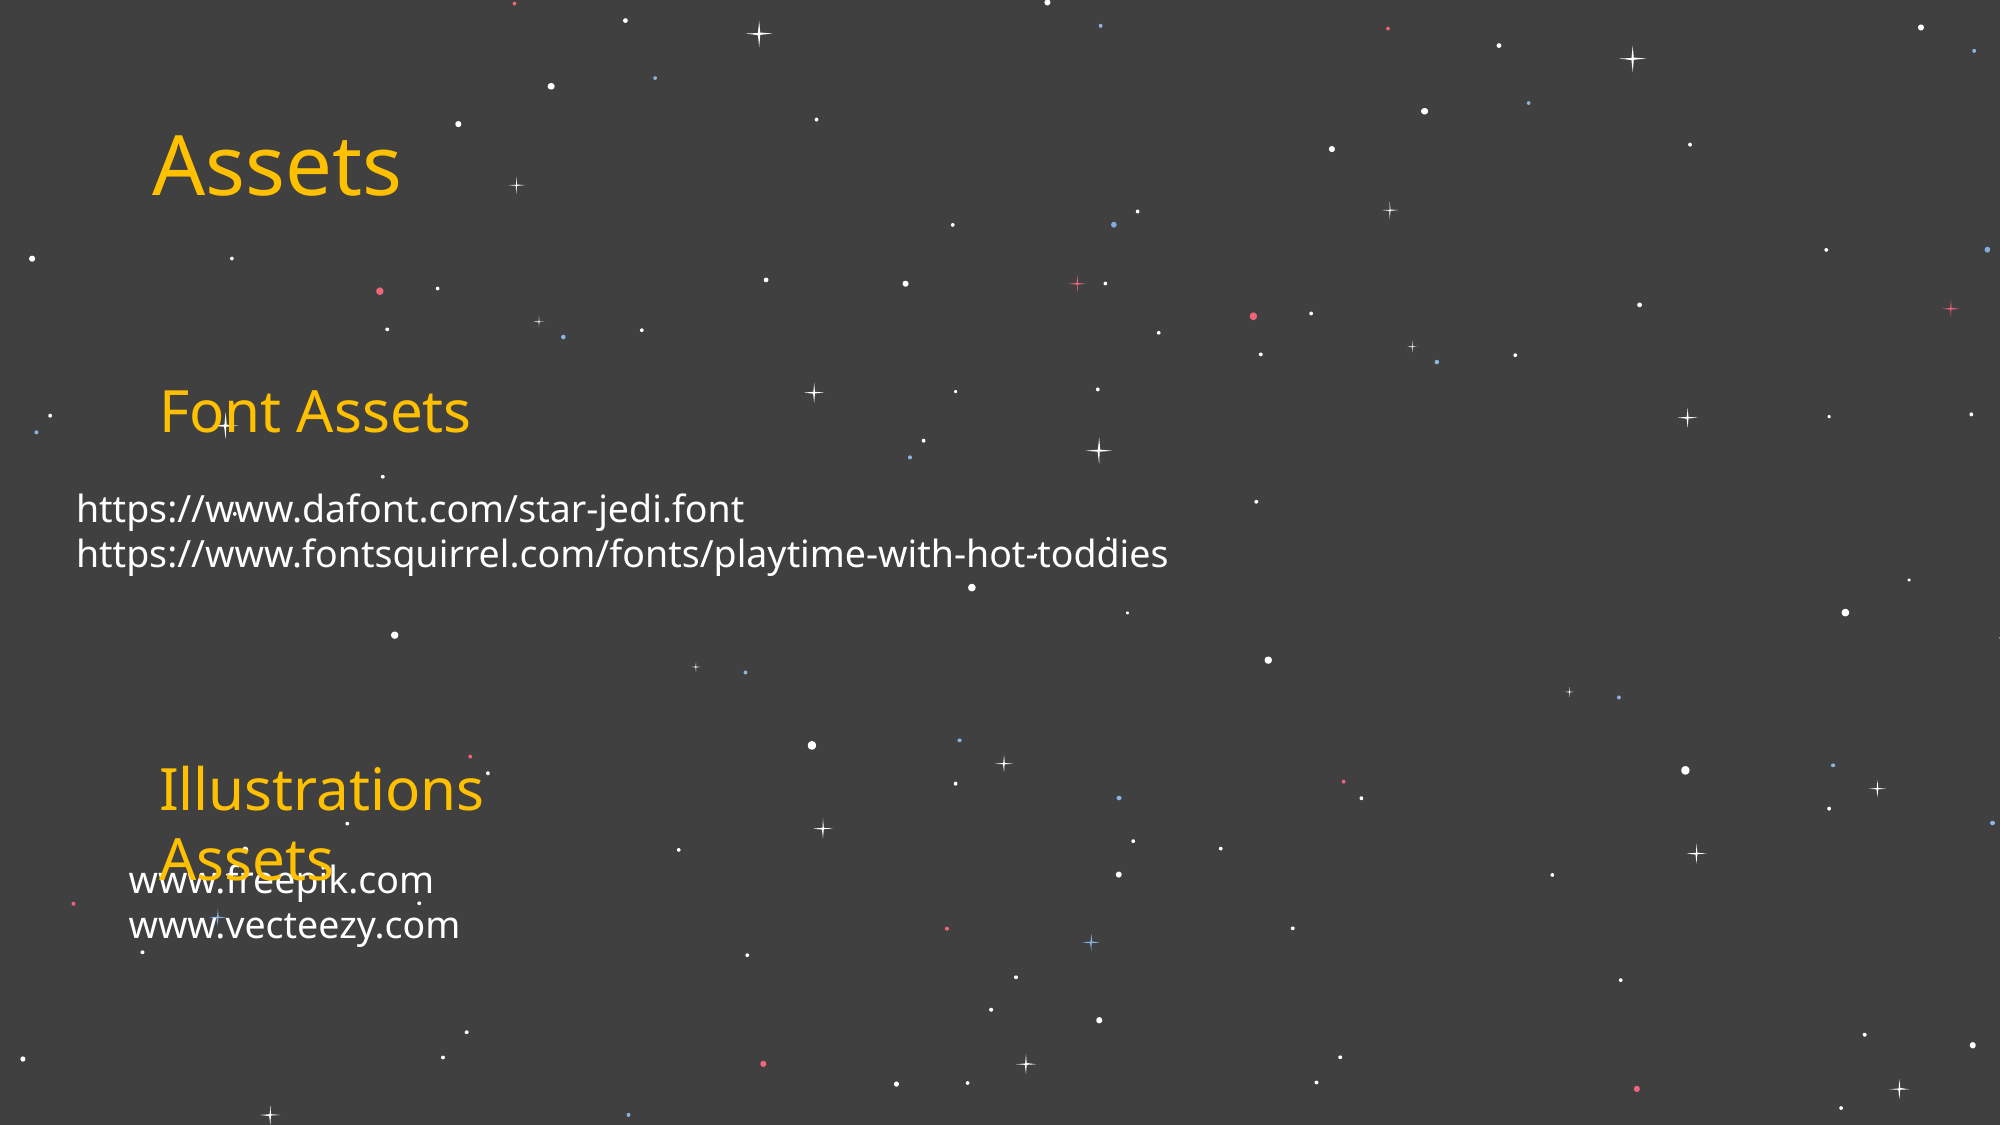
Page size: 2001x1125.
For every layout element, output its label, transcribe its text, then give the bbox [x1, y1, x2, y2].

text_box Font Assets [144, 366, 599, 452]
title Assets [137, 59, 1863, 278]
text_box www.freepik.com www.vecteezy.com [113, 848, 476, 954]
text_box Illustrations Assets [144, 745, 686, 900]
text_box https://www.dafont.com/star-jedi.font https://www.fontsquirrel.com/fonts/playtime-with-hot-toddies [61, 477, 1185, 582]
